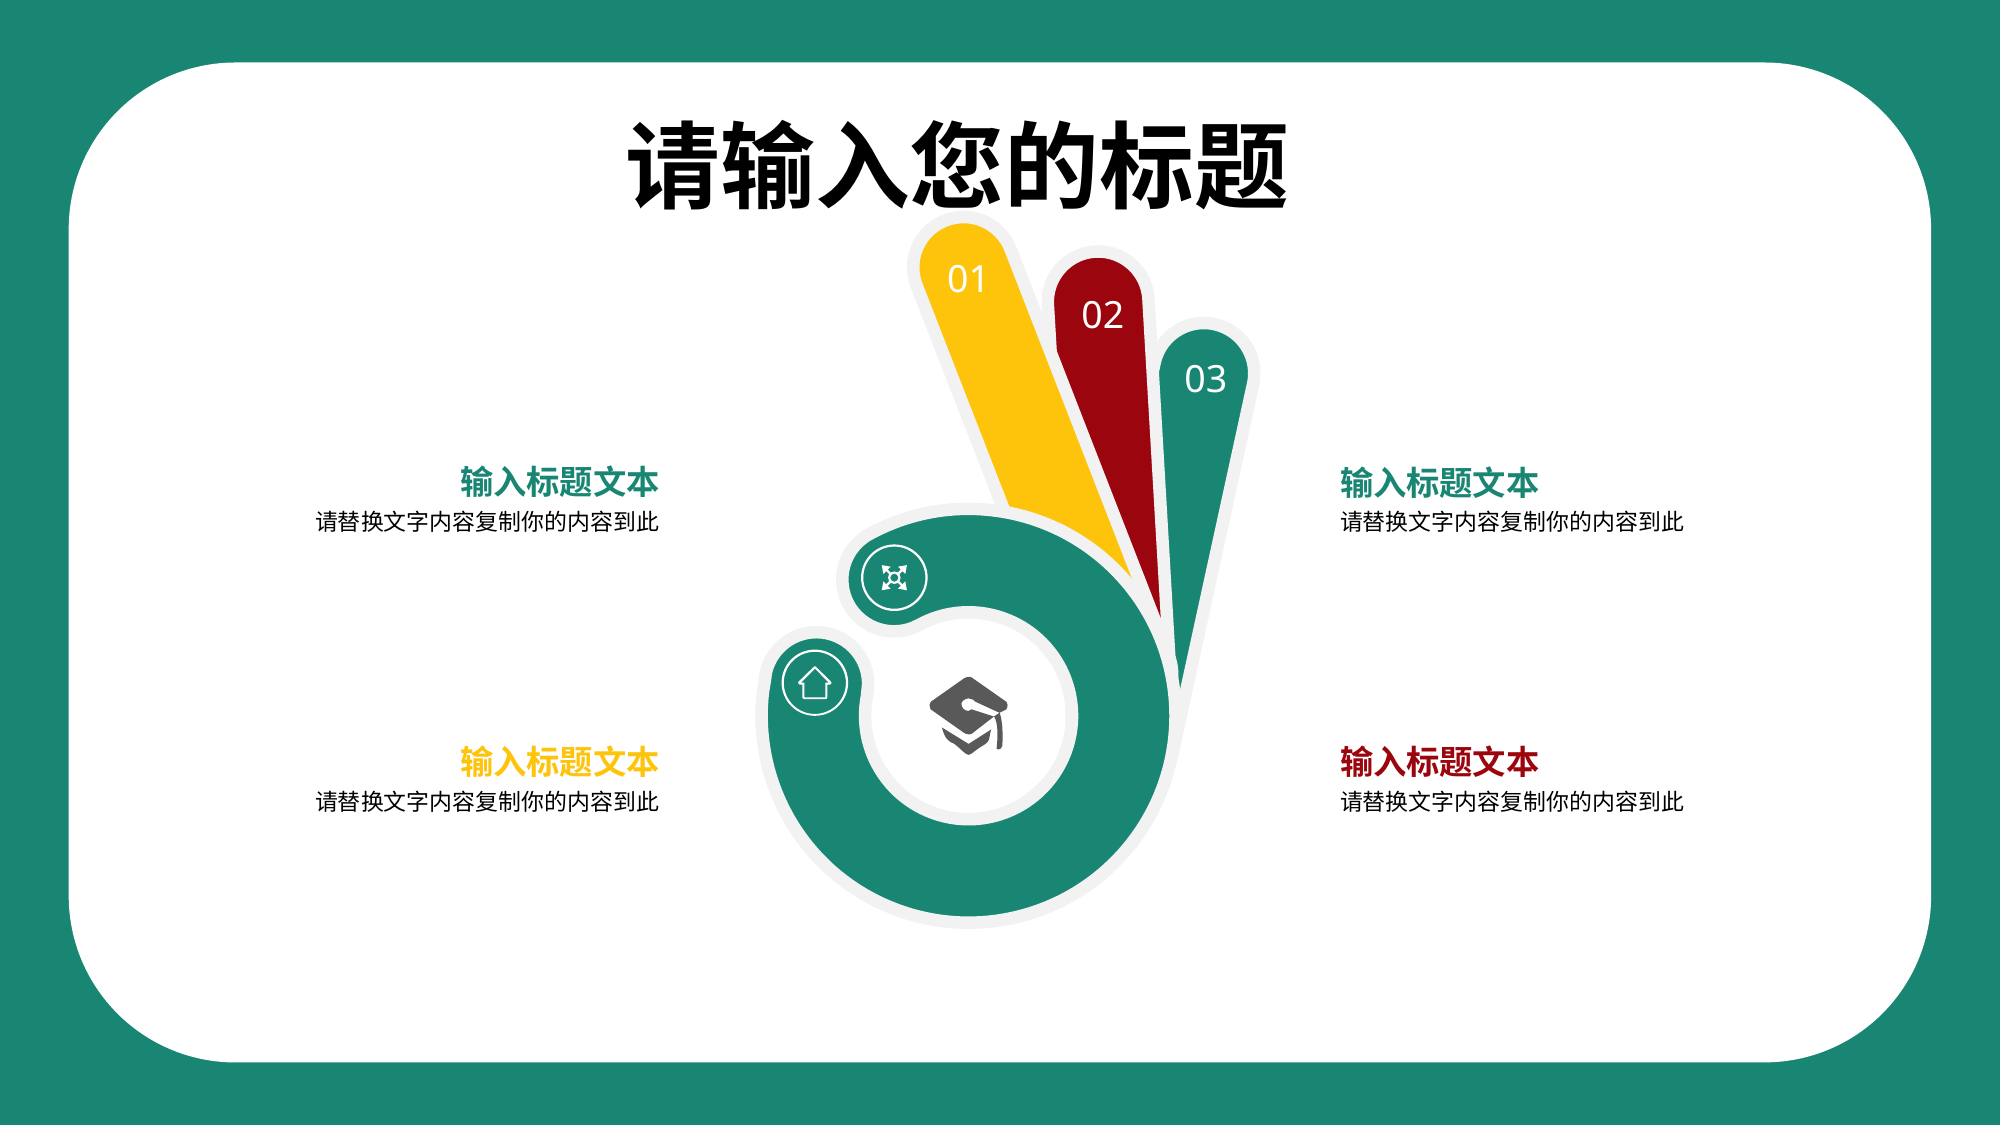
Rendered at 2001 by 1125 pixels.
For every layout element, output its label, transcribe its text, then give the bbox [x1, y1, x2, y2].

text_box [259, 741, 684, 871]
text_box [1316, 461, 1741, 591]
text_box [259, 461, 684, 590]
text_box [1316, 741, 1741, 871]
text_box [761, 202, 1241, 923]
text_box 请输入您的标题 [625, 106, 1309, 221]
